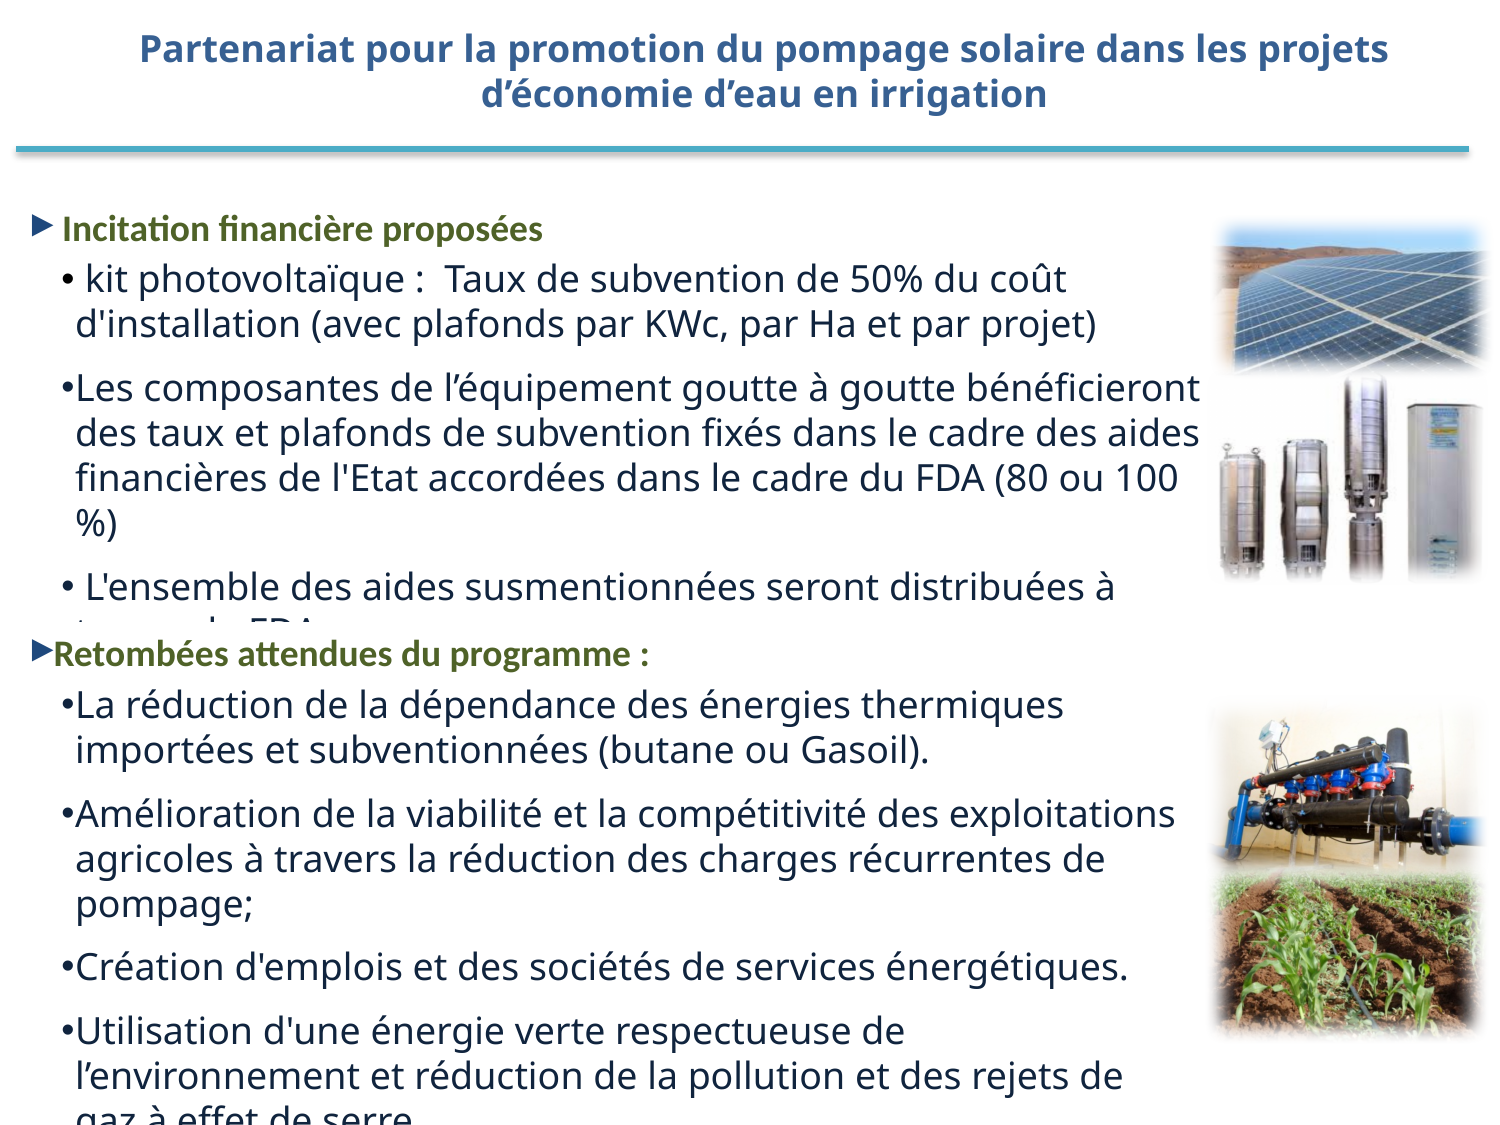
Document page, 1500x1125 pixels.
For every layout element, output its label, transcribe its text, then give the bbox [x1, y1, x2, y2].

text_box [1203, 694, 1490, 1045]
text_box Partenariat pour la promotion du pompage solaire dans les projets d’économie d’eau en irrigation [29, 17, 1500, 123]
text_box Incitation financière proposées kit photovoltaïque : Taux de subvention de 50% du coût d'installation (avec plafonds par KWc, par Ha et par projet) Les composantes de l’équipement goutte à goutte bénéficieront des taux et plafonds de subvention fixés dans le cadre des aides financières de l'Etat accordées dans le cadre du FDA (80 ou 100 %) L'ensemble des aides susmentionnées seront distribuées à travers le FDA [14, 195, 1236, 662]
text_box Retombées attendues du programme : La réduction de la dépendance des énergies thermiques importées et subventionnées (butane ou Gasoil). Amélioration de la viabilité et la compétitivité des exploitations agricoles à travers la réduction des charges récurrentes de pompage; Création d'emplois et des sociétés de services énergétiques. Utilisation d'une énergie verte respectueuse de l’environnement et réduction de la pollution et des rejets de gaz à effet de serre [14, 620, 1210, 1125]
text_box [1204, 212, 1495, 587]
